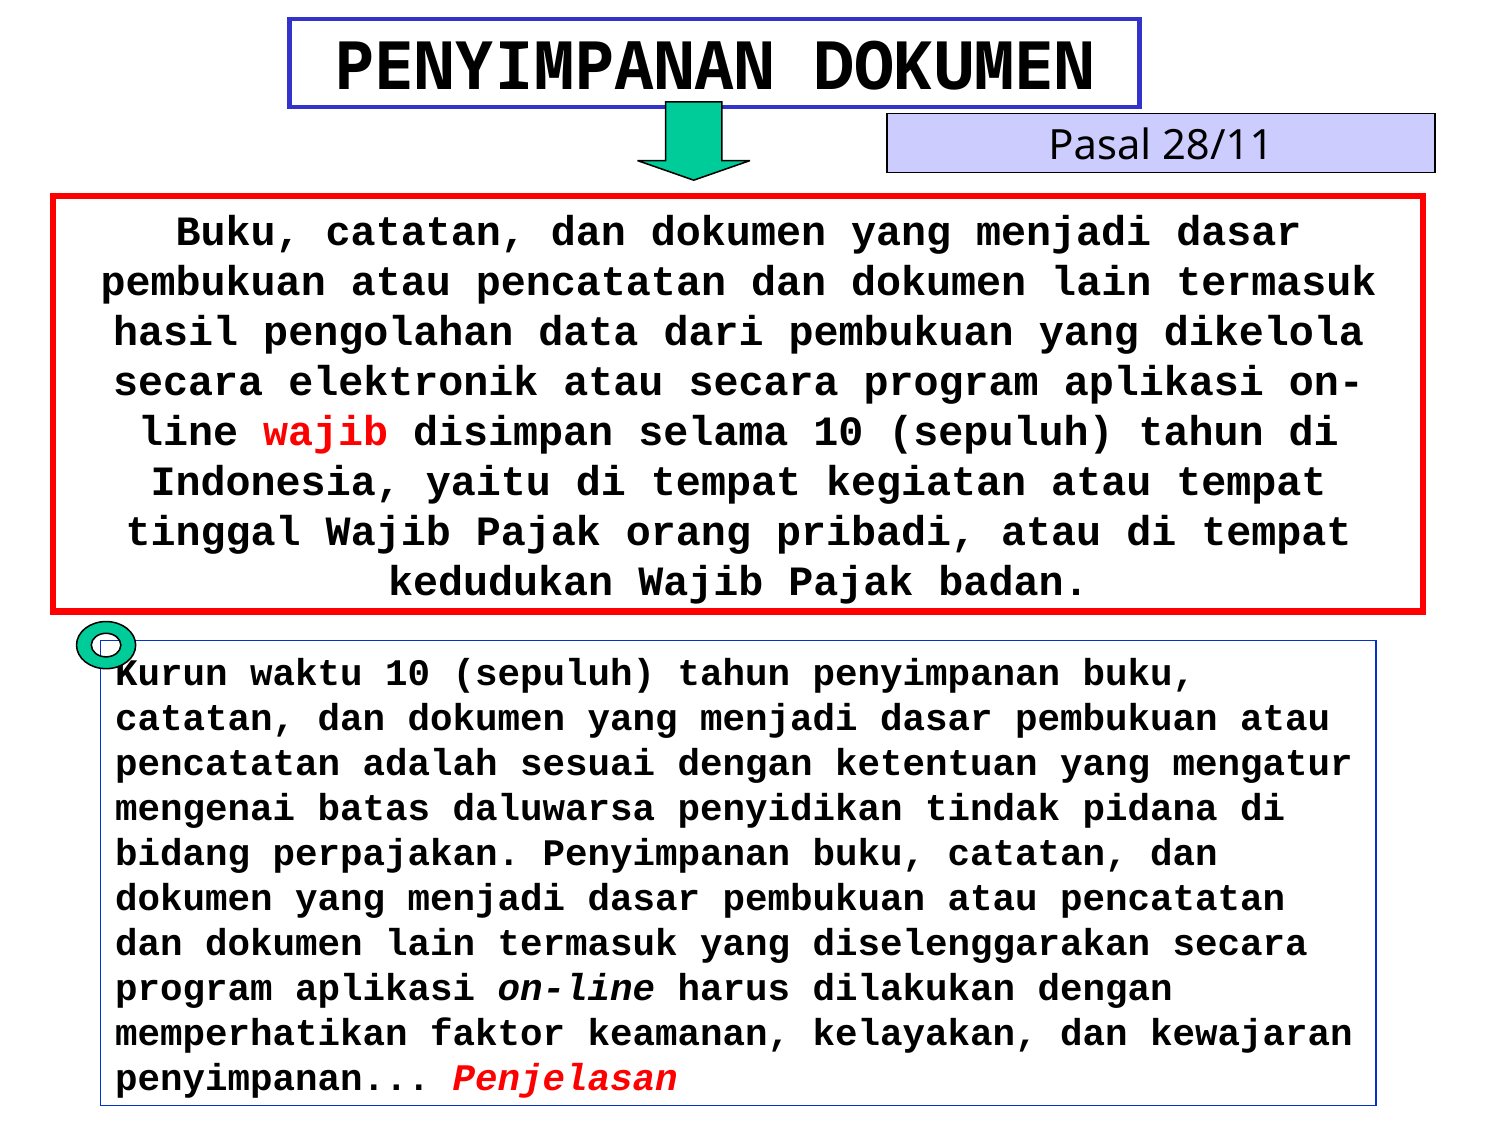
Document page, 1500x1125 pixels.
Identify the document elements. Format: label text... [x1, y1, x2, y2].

text_box [76, 621, 136, 669]
text_box Pasal 28/11 [886, 113, 1436, 173]
text_box Buku, catatan, dan dokumen yang menjadi dasar pembukuan atau pencatatan dan dokumen lain termasuk hasil pengolahan data dari pembukuan yang dikelola secara elektronik atau secara program aplikasi on-line wajib disimpan selama 10 (sepuluh) tahun di Indonesia, yaitu di tempat kegiatan atau tempat tinggal Wajib Pajak orang pribadi, atau di tempat kedudukan Wajib Pajak badan. [53, 196, 1424, 612]
text_box [637, 101, 751, 181]
title PENYIMPANAN DOKUMEN [289, 18, 1141, 108]
text_box Kurun waktu 10 (sepuluh) tahun penyimpanan buku, catatan, dan dokumen yang menjadi dasar pembukuan atau pencatatan adalah sesuai dengan ketentuan yang mengatur mengenai batas daluwarsa penyidikan tindak pidana di bidang perpajakan. Penyimpanan buku, catatan, dan dokumen yang menjadi dasar pembukuan atau pencatatan dan dokumen lain termasuk yang diselenggarakan secara program aplikasi on-line harus dilakukan dengan memperhatikan faktor keamanan, kelayakan, dan kewajaran penyimpanan... Penjelasan [100, 640, 1376, 1106]
